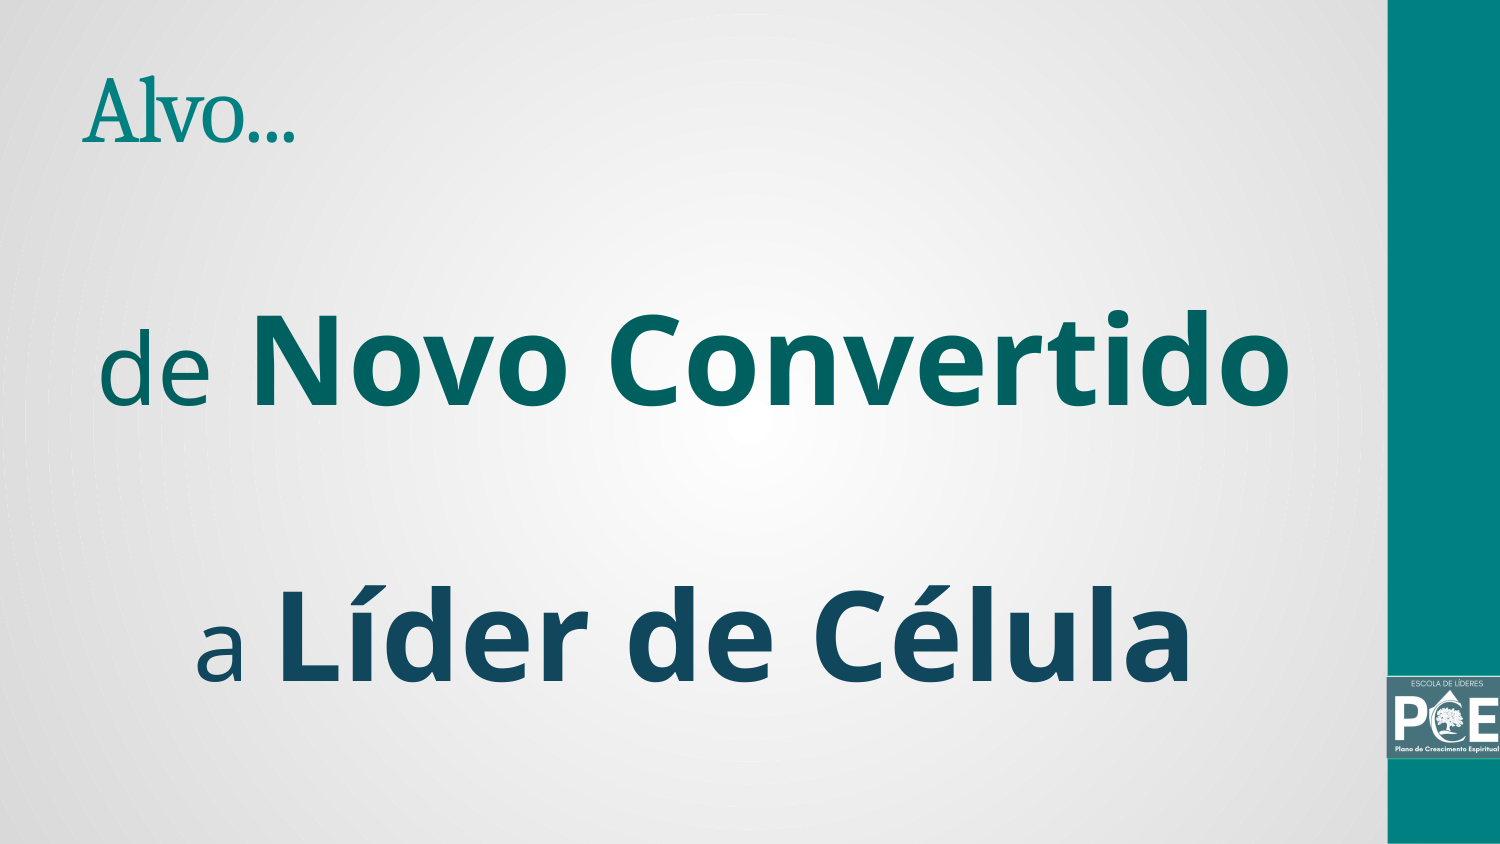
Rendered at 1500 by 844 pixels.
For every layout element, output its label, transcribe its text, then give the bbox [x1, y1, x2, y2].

text_box de Novo Convertido [88, 272, 1303, 438]
picture [1386, 676, 1500, 758]
title Alvo... [74, 33, 1326, 175]
text_box a Líder de Célula [185, 548, 1206, 714]
